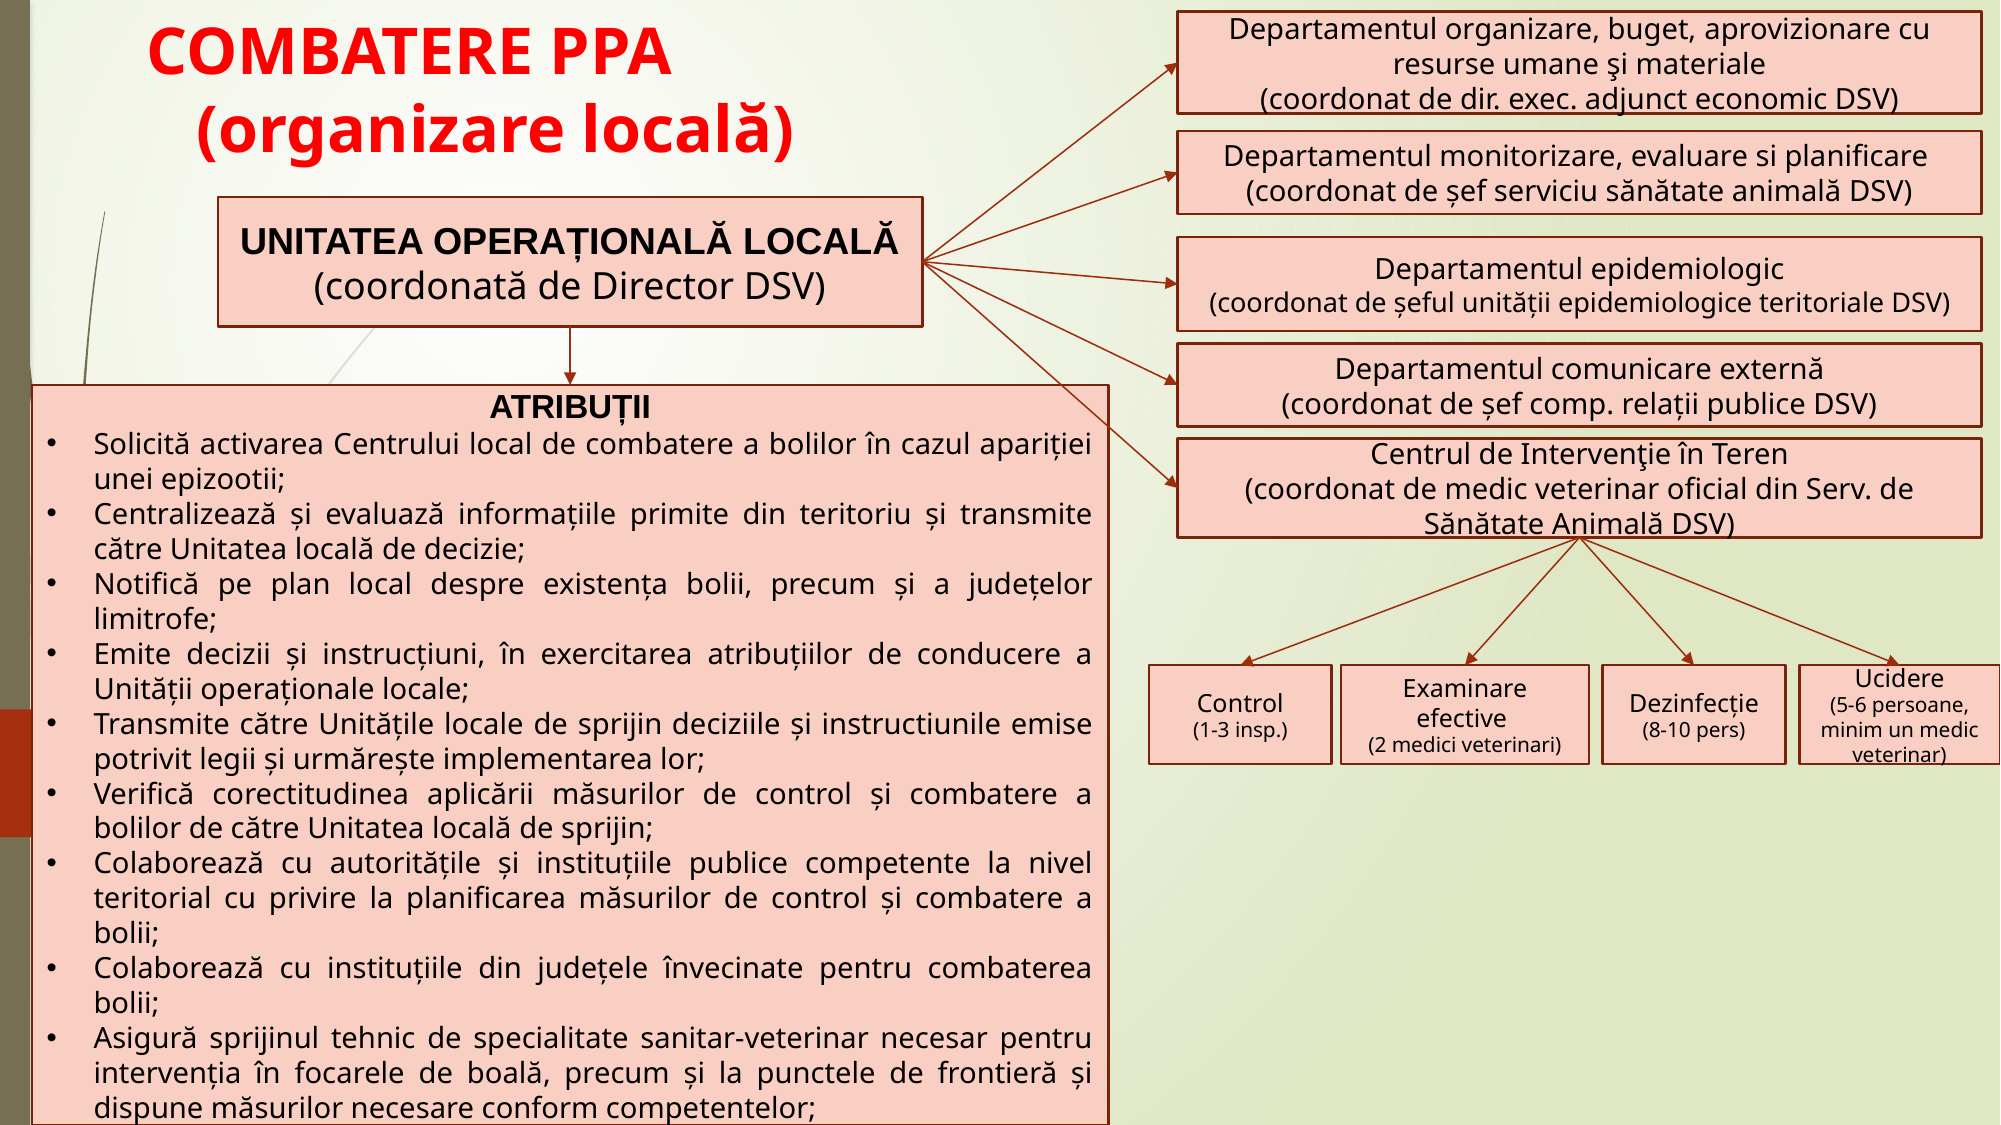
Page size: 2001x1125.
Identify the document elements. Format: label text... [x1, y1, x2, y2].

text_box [1579, 537, 1900, 666]
text_box Ucidere (5-6 persoane, minim un medic veterinar) [1798, 664, 2000, 765]
text_box Departamentul comunicare externă (coordonat de șef comp. relații publice DSV) [1183, 342, 1983, 428]
text_box Departamentul monitorizare, evaluare si planificare (coordonat de șef serviciu sănătate animală DSV) [1183, 130, 1983, 215]
text_box Centrul de Intervenţie în Teren (coordonat de medic veterinar oficial din Serv. de Sănătate Animală DSV) [1176, 437, 1983, 539]
text_box Examinare efective (2 medici veterinari) [1340, 673, 1590, 765]
title COMBATERE PPA (organizare locală) [131, 0, 882, 173]
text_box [921, 62, 1179, 172]
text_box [1464, 537, 1576, 666]
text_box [921, 261, 1179, 489]
text_box Departamentul organizare, buget, aprovizionare cu resurse umane şi materiale (coordonat de dir. exec. adjunct economic DSV) [1176, 10, 1983, 115]
text_box Departamentul epidemiologic (coordonat de șeful unității epidemiologice teritoriale DSV) [1184, 236, 1983, 332]
text_box UNITATEA OPERAȚIONALĂ LOCALĂ (coordonată de Director DSV) [217, 196, 916, 328]
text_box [921, 172, 1179, 260]
text_box Dezinfecție (8-10 pers) [1601, 673, 1787, 765]
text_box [1240, 537, 1463, 666]
text_box ATRIBUȚII Solicită activarea Centrului local de combatere a bolilor în cazul apariției unei epizootii; Centralizează și evaluază informațiile primite din teritoriu și transmite către Unitatea locală de decizie; Notifică pe plan local despre existența bolii, precum și a județelor limitrofe; Emite decizii și instrucțiuni, în exercitarea atribuțiilor de conducere a Unității operaționale locale; Transmite către Unitățile locale de sprijin deciziile și instructiunile emise potrivit legii și urmărește implementarea lor; Verifică corectitudinea aplicării măsurilor de control și combatere a bolilor de către Unitatea locală de sprijin; Colaborează cu autoritățile și instituțiile publice competente la nivel teritorial cu privire la planificarea măsurilor de control și combatere a bolii; Colaborează cu instituțiile din județele învecinate pentru combaterea bolii; Asigură sprijinul tehnic de specialitate sanitar-veterinar necesar pentru intervenția în focarele de boală, precum și la punctele de frontieră și dispune măsurilor necesare conform competentelor; [31, 384, 1110, 1125]
text_box Control (1-3 insp.) [1148, 664, 1333, 765]
